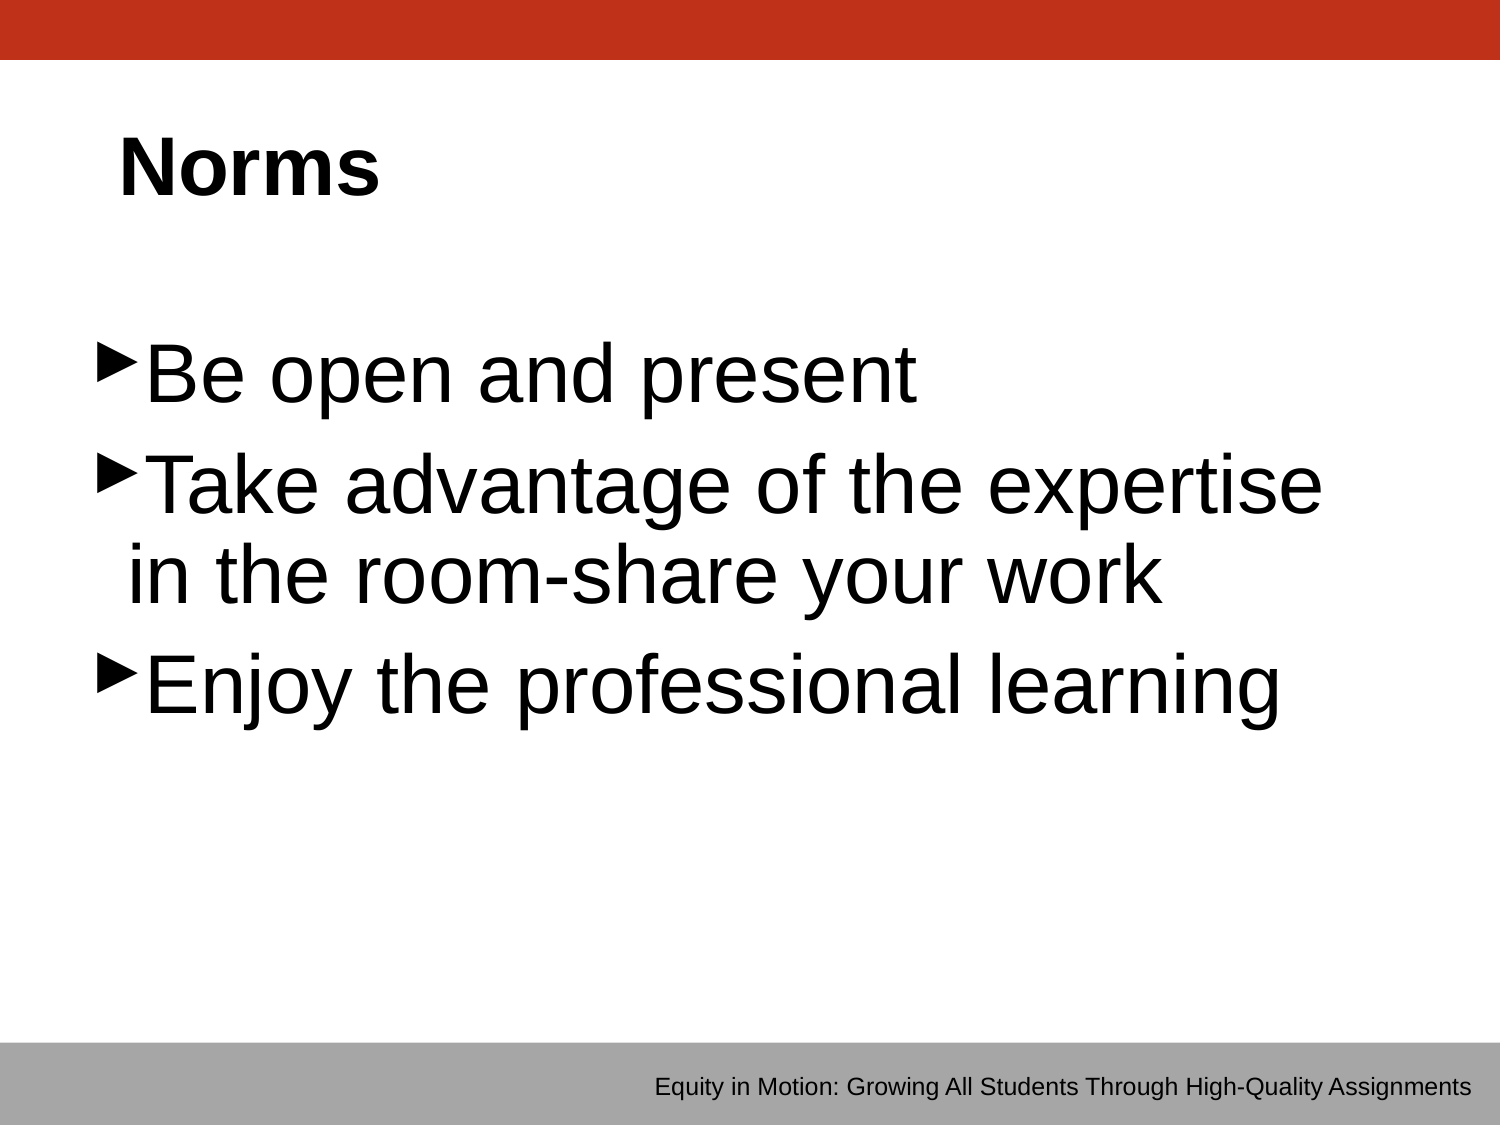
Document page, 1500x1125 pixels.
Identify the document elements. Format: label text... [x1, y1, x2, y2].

list Be open and present Take advantage of the expertise in the room-share your work Enjoy the professional learning [75, 232, 1425, 986]
title Norms [103, 59, 1397, 278]
